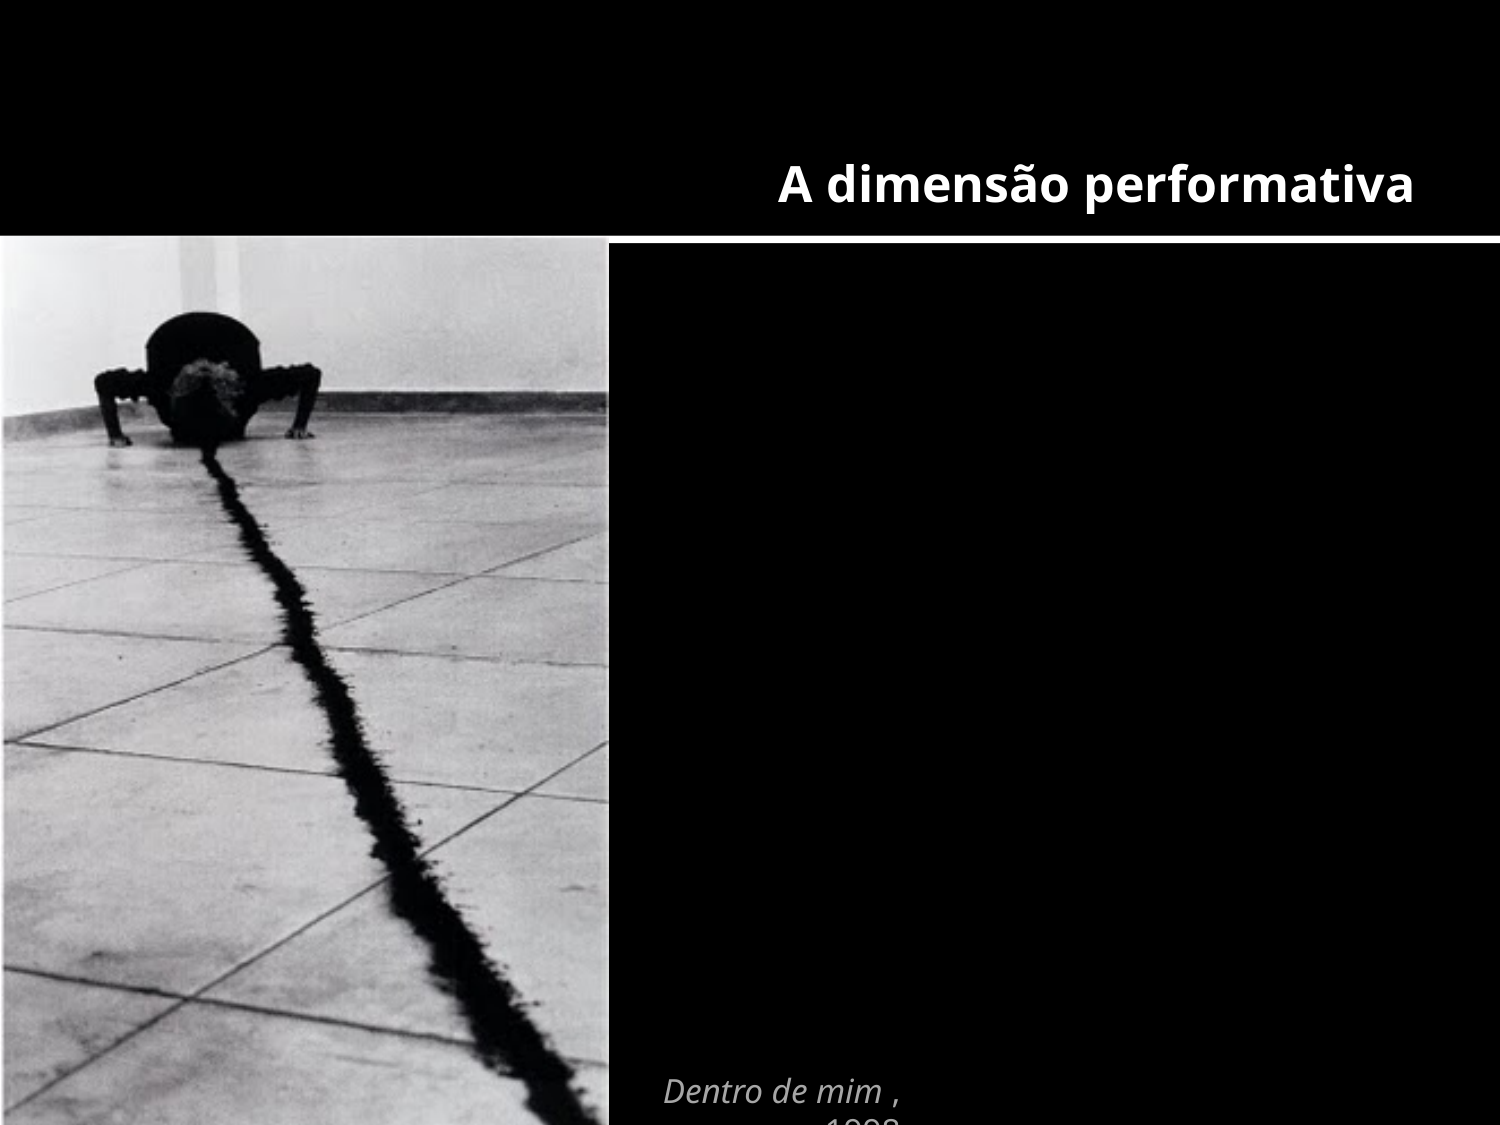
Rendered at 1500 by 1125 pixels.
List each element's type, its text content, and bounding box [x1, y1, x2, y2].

text_box Dentro de mim , 1998 [613, 1055, 916, 1125]
text_box A dimensão performativa [572, 125, 1424, 239]
picture [0, 236, 609, 1125]
